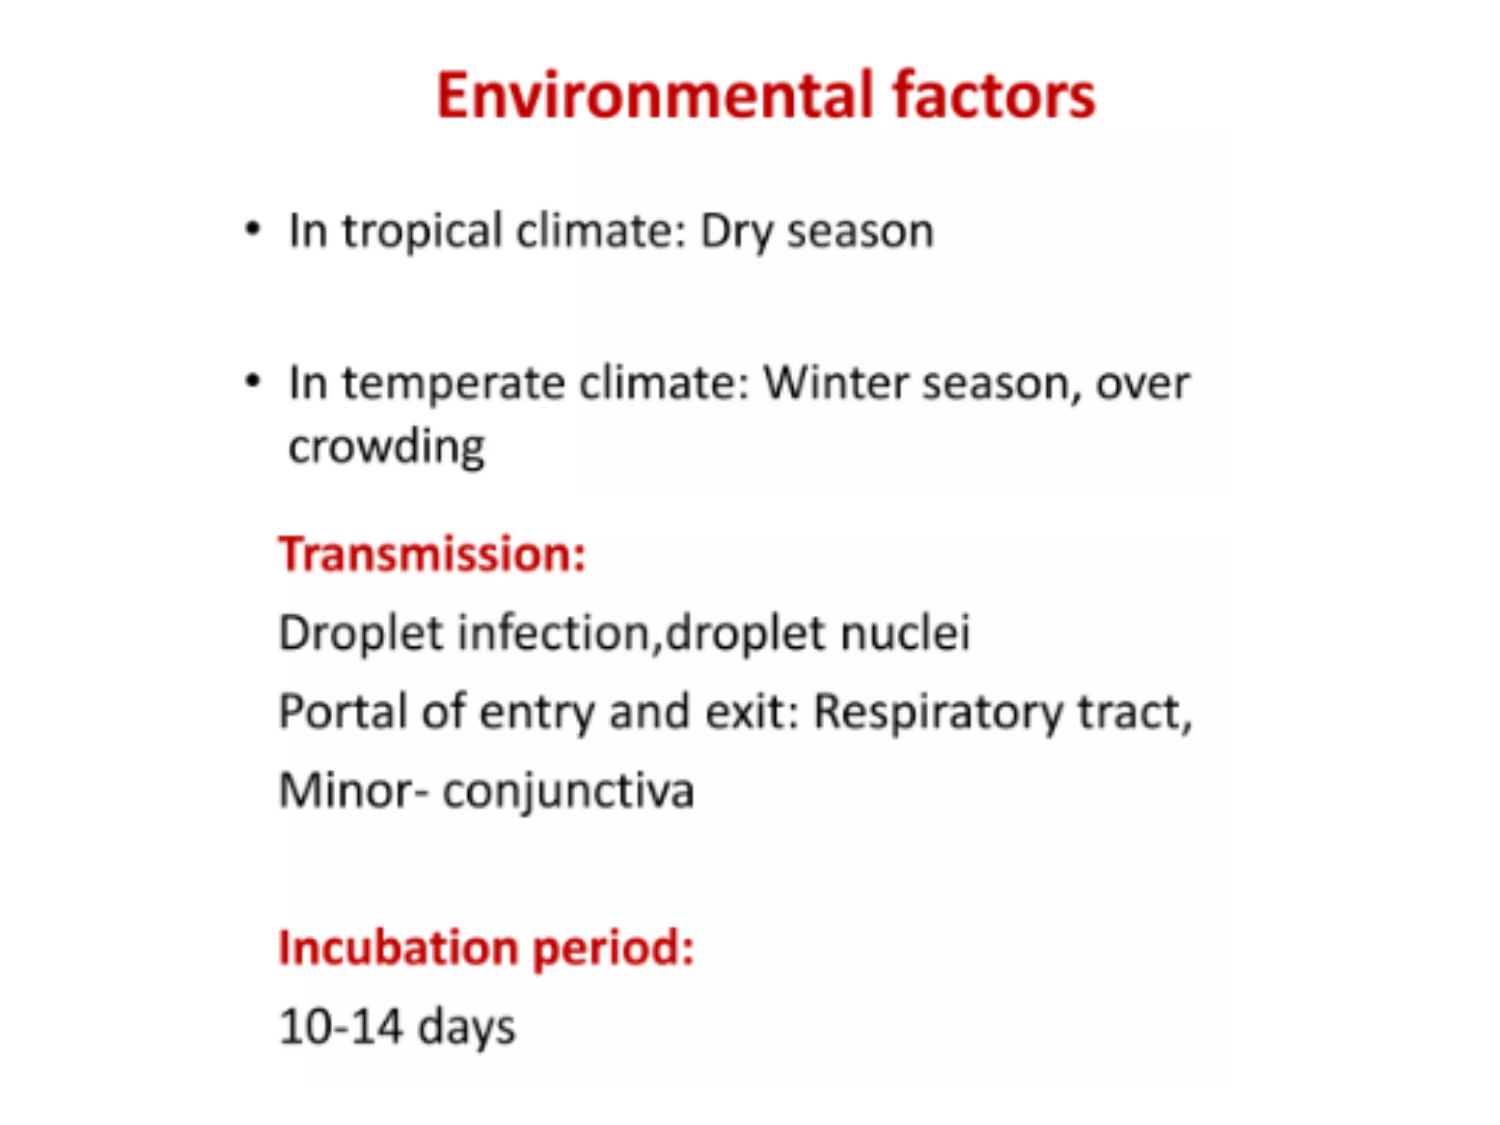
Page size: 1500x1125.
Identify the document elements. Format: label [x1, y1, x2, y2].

picture [224, 499, 1229, 1085]
picture [187, 37, 1229, 494]
